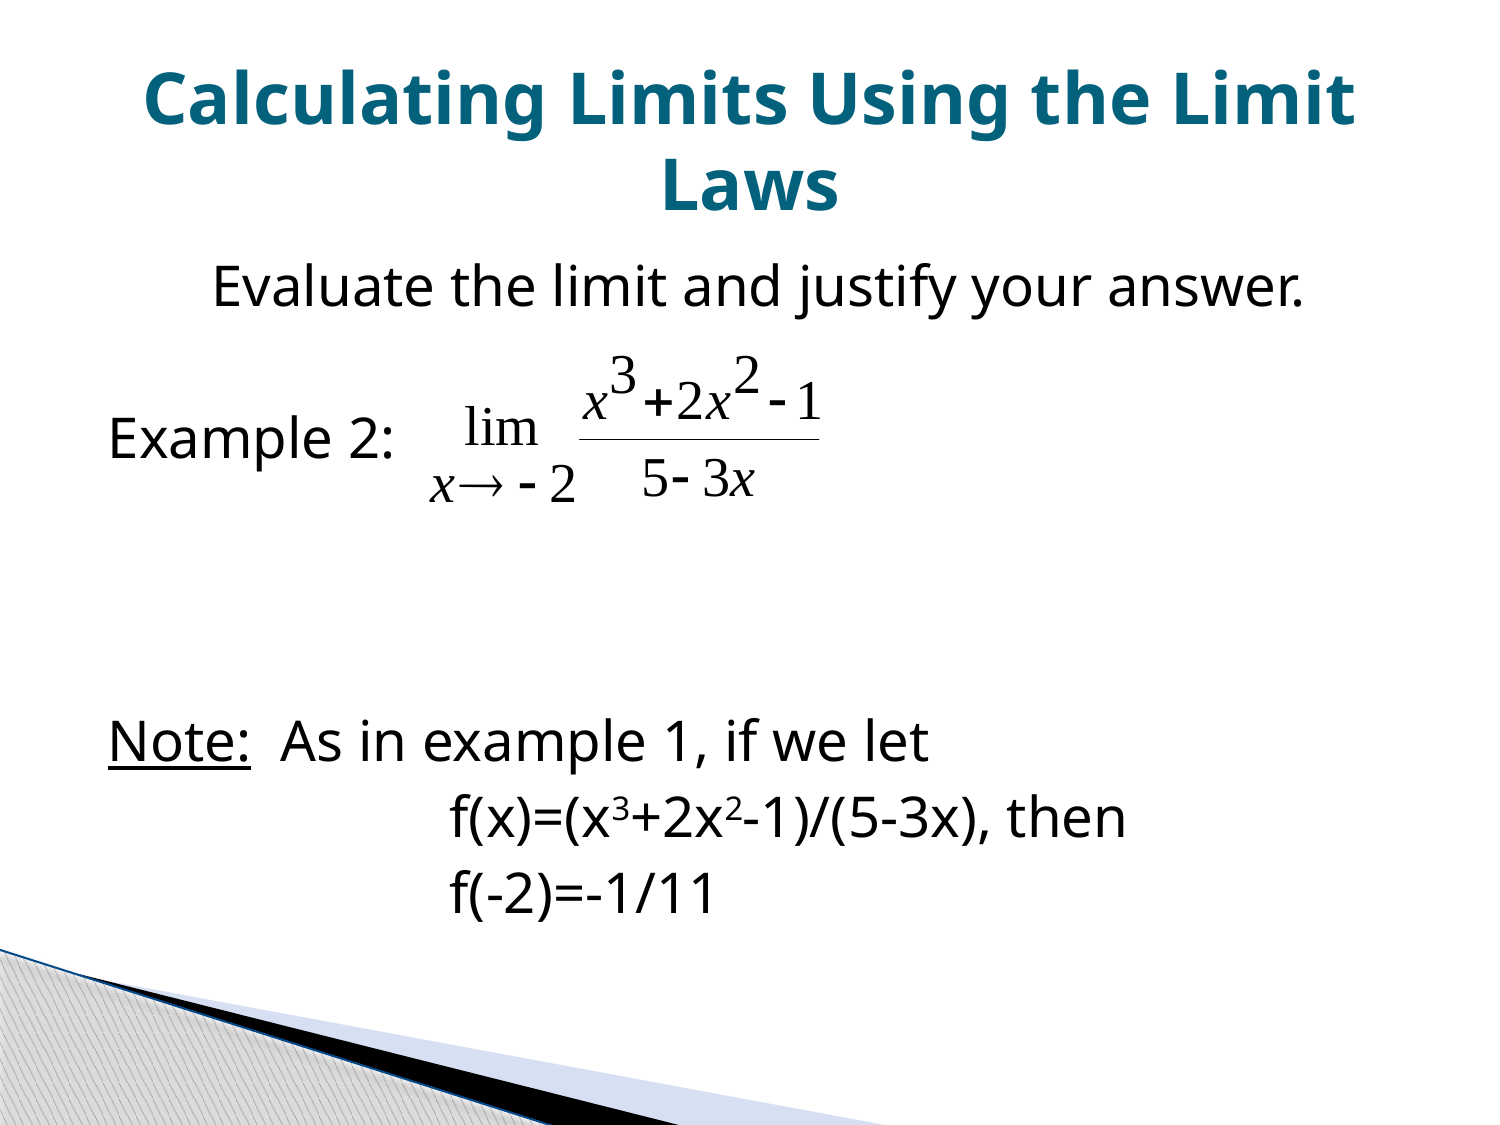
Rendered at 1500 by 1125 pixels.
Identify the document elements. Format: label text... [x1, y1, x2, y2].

list Evaluate the limit and justify your answer. Example 2: Note: As in example 1, if we let f(x)=(x3+2x2-1)/(5-3x), then f(-2)=-1/11 [75, 243, 1425, 986]
title Calculating Limits Using the Limit Laws [75, 45, 1425, 233]
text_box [424, 349, 826, 509]
